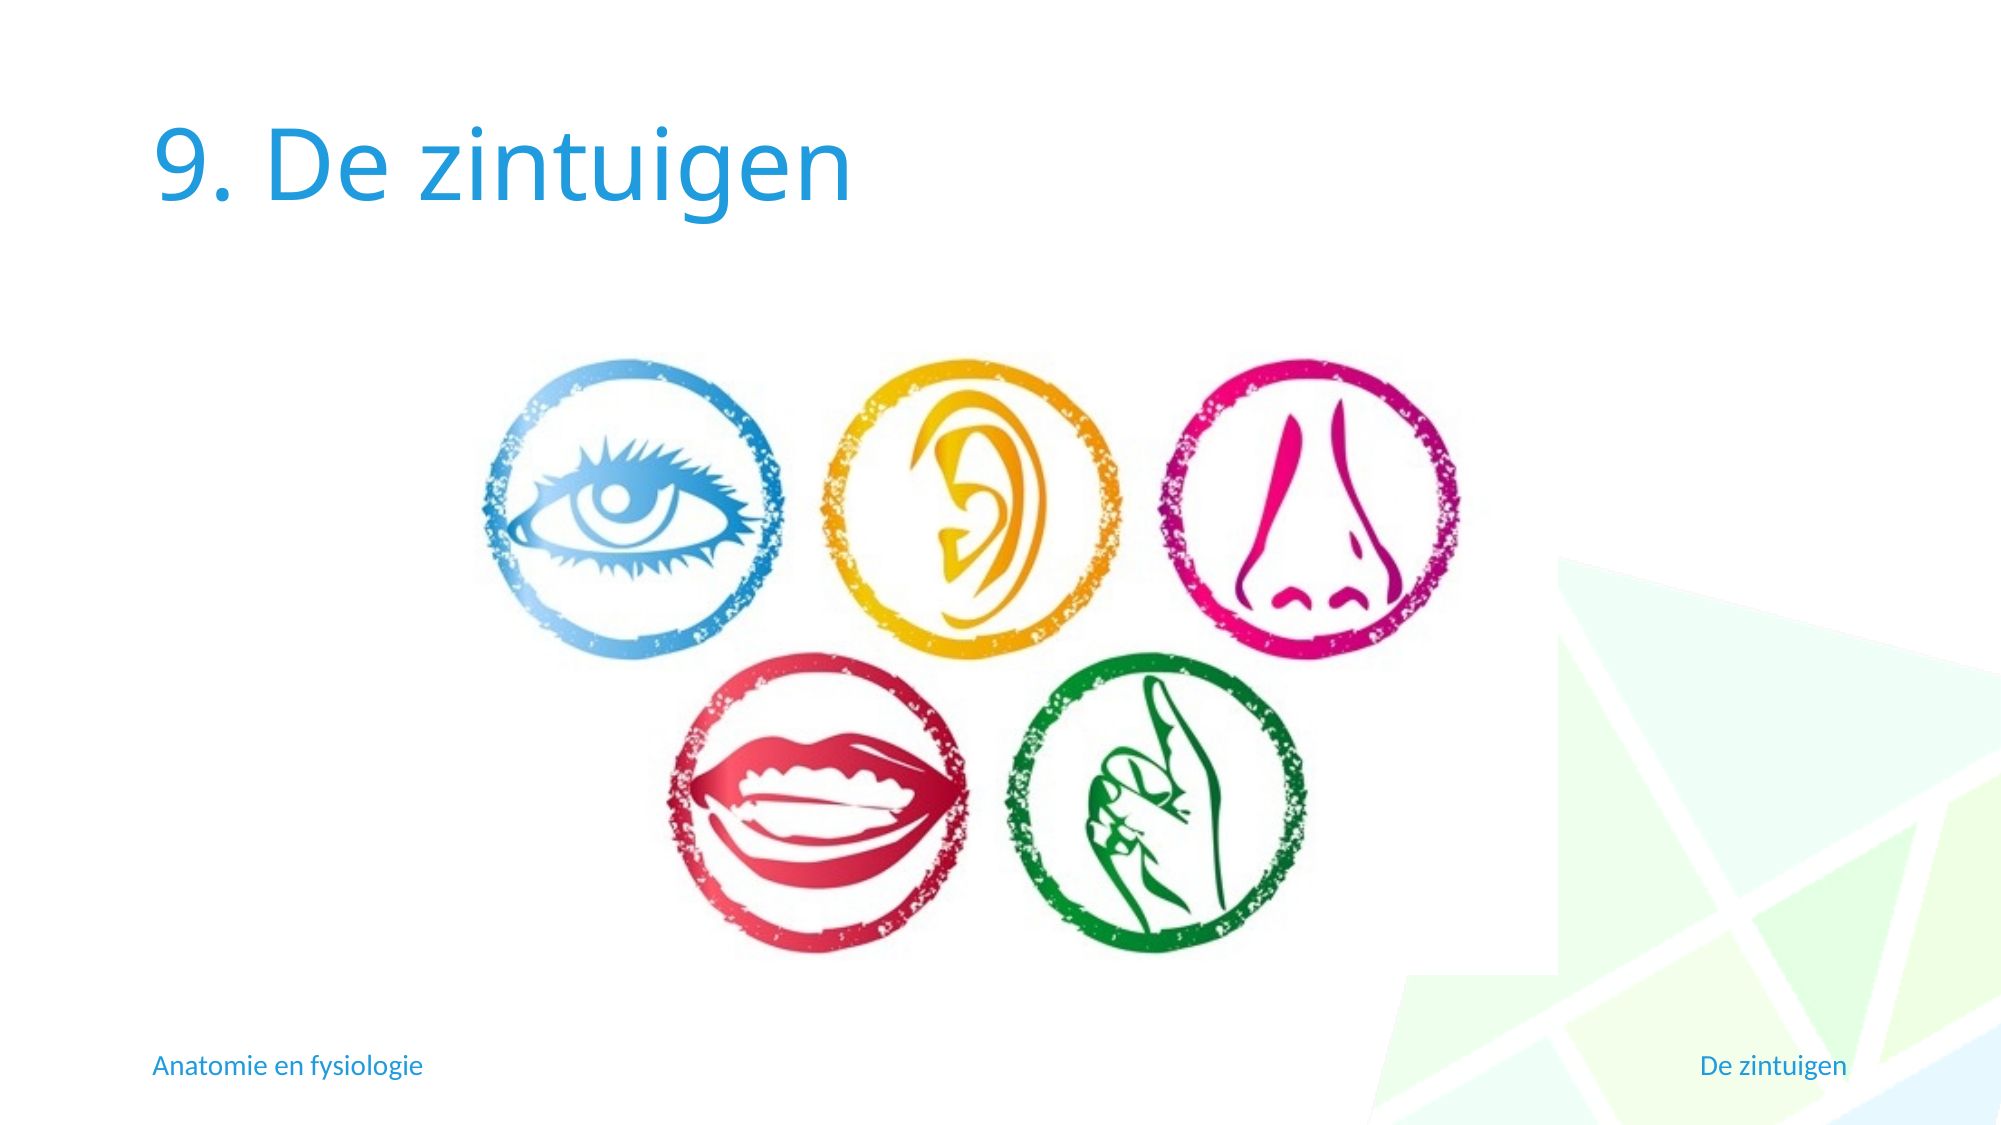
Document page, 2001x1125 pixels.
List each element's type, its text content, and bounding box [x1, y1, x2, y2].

title 9. De zintuigen [137, 59, 1863, 278]
list De zintuigen [1412, 1042, 1863, 1103]
list Anatomie en fysiologie [137, 1042, 588, 1103]
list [417, 323, 1558, 975]
